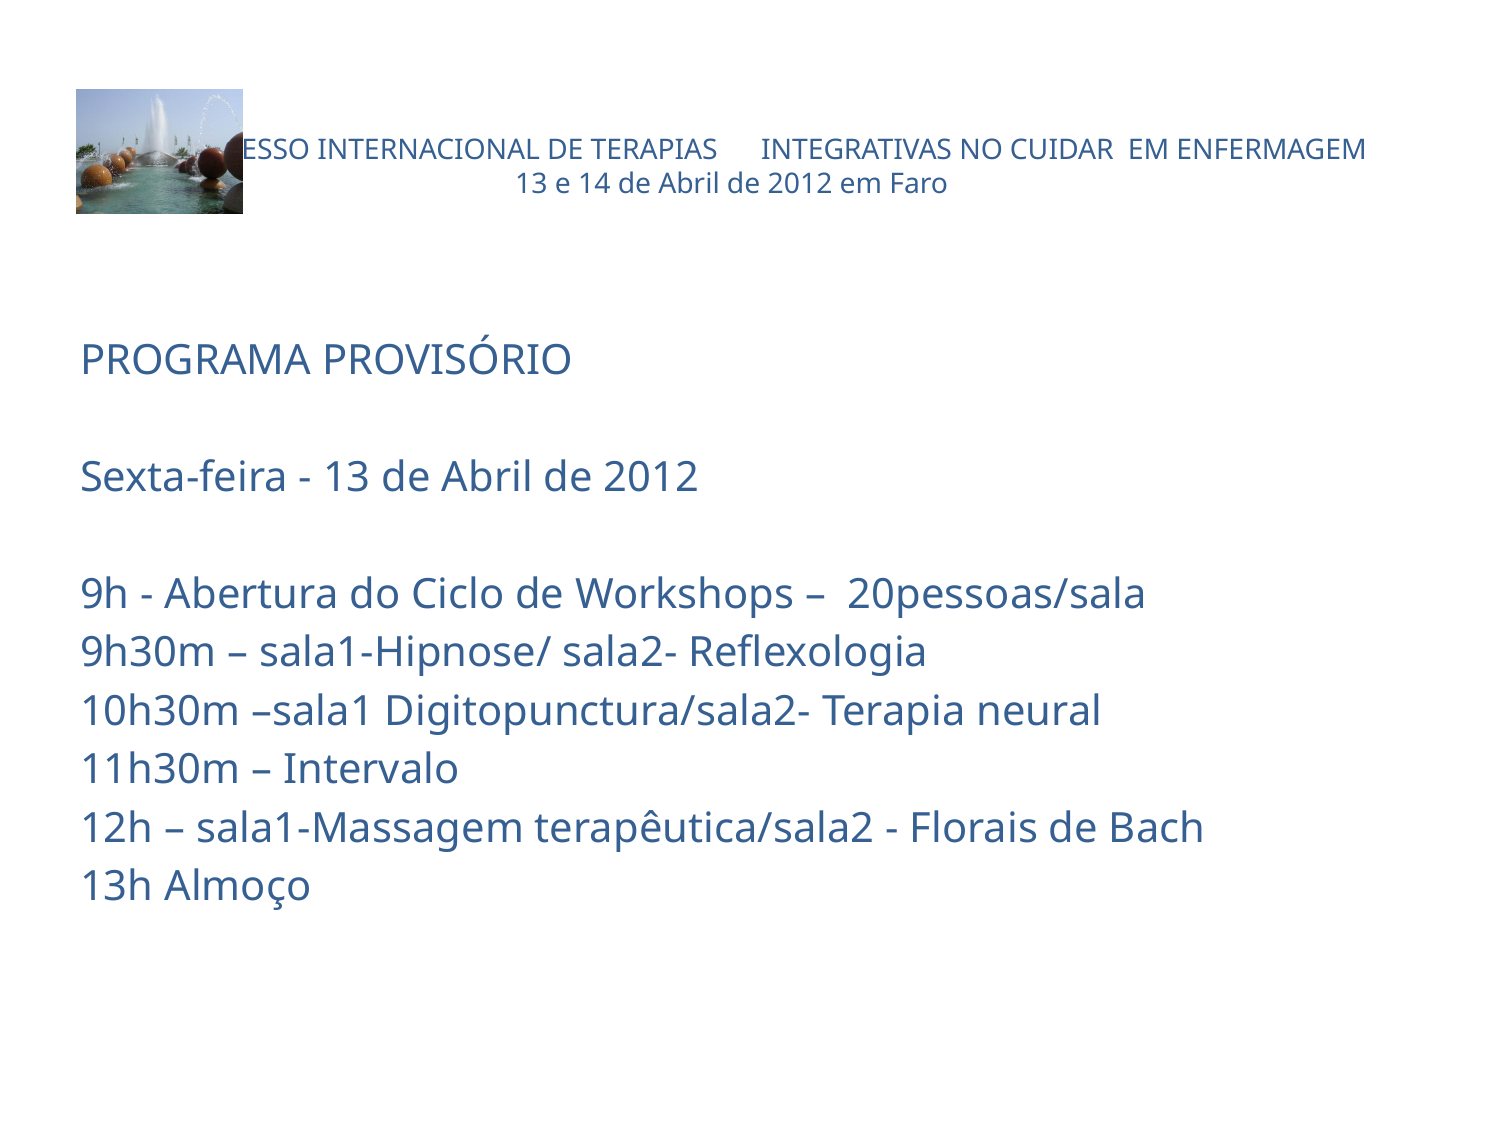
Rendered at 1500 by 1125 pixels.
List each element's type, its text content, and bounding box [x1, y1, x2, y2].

title I CONGRESSO INTERNACIONAL DE TERAPIAS INTEGRATIVAS NO CUIDAR EM ENFERMAGEM 13 e 14 de Abril de 2012 em Faro [53, 54, 1404, 243]
picture [76, 89, 243, 215]
list PROGRAMA PROVISÓRIO Sexta-feira - 13 de Abril de 2012 9h - Abertura do Ciclo de Workshops – 20pessoas/sala 9h30m – sala1-Hipnose/ sala2- Reflexologia 10h30m –sala1 Digitopunctura/sala2- Terapia neural 11h30m – Intervalo 12h – sala1-Massagem terapêutica/sala2 - Florais de Bach 13h Almoço [64, 267, 1415, 1010]
